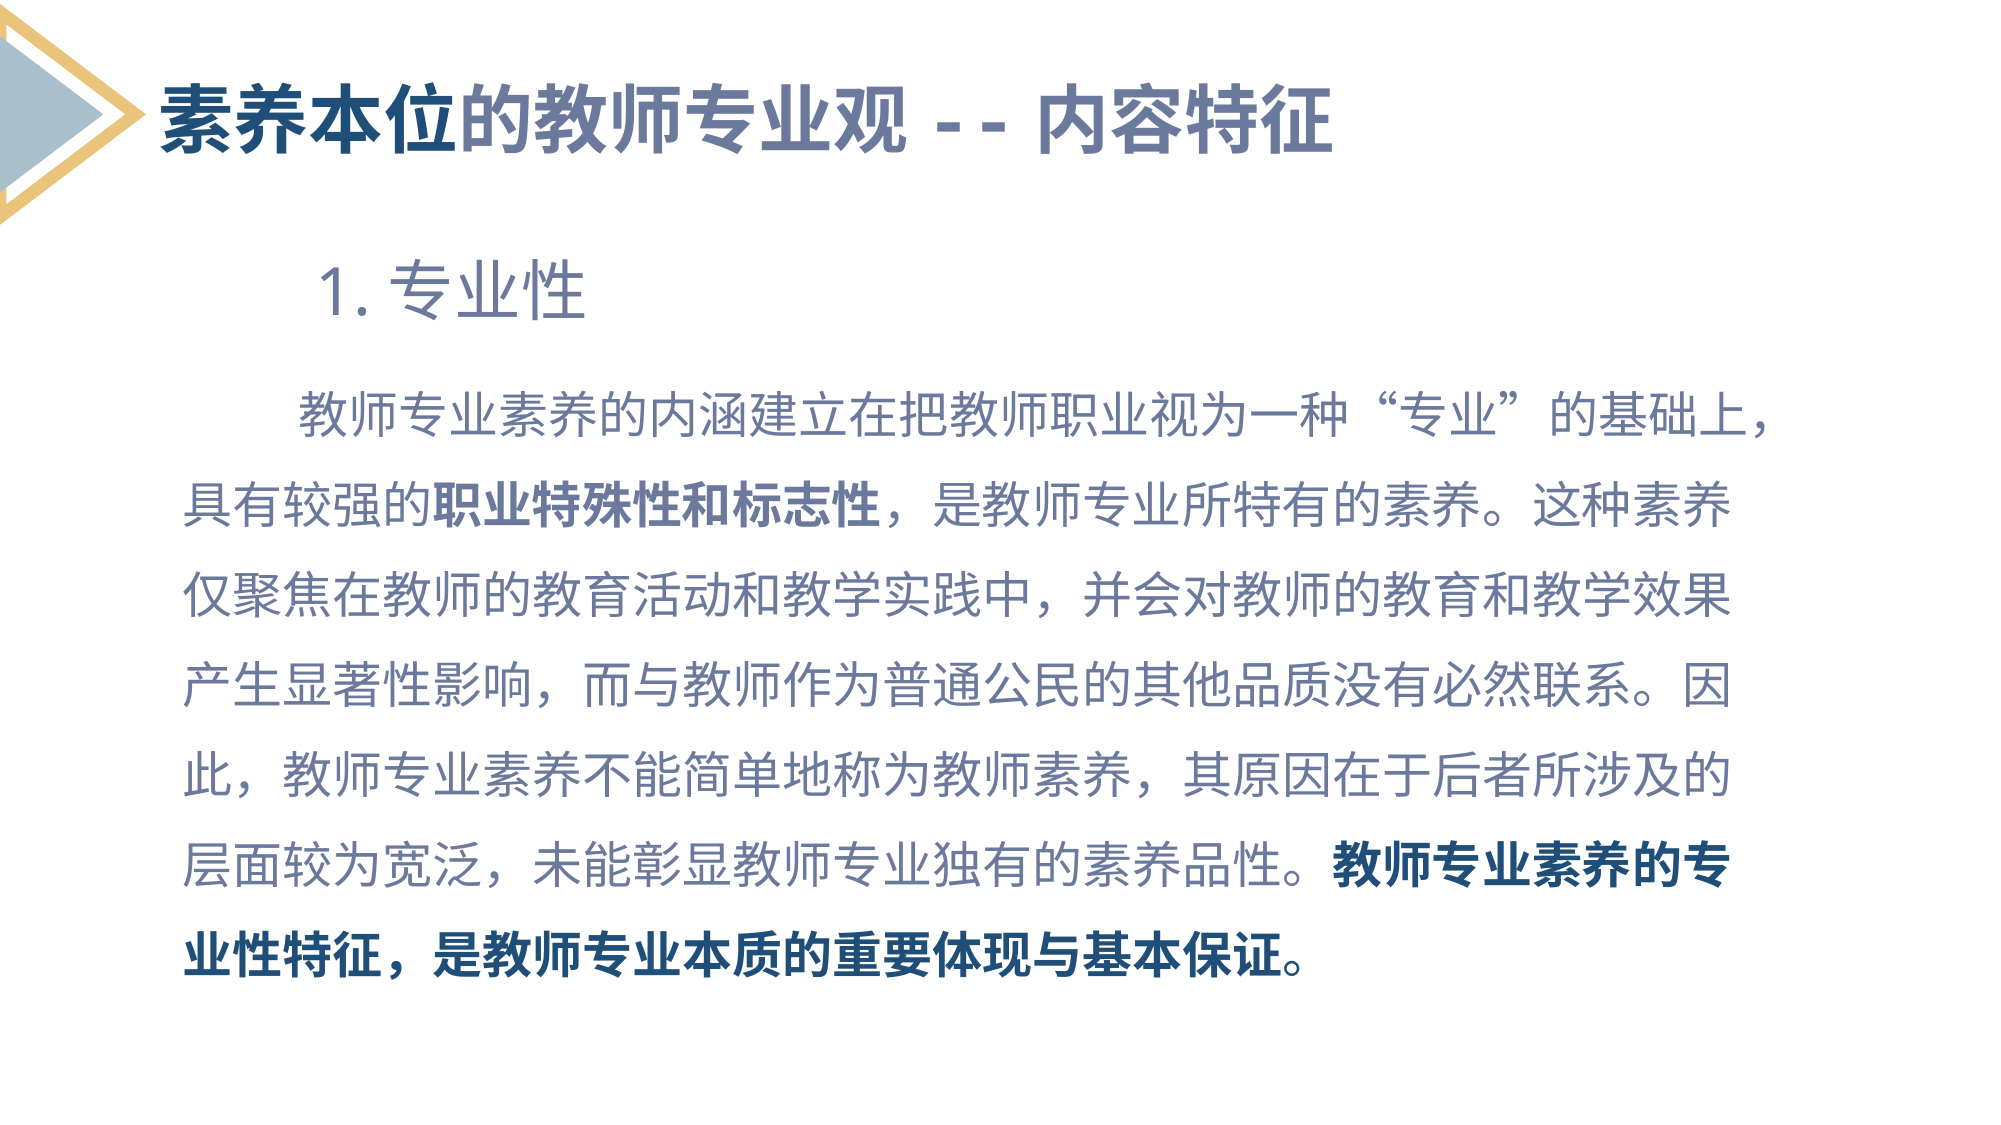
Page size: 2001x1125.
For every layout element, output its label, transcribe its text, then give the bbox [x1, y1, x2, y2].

text_box [0, 10, 138, 219]
text_box 素养本位的教师专业观--内容特征 [143, 65, 1465, 171]
text_box [0, 34, 105, 194]
text_box 1.专业性 教师专业素养的内涵建立在把教师职业视为一种“专业”的基础上，具有较强的职业特殊性和标志性，是教师专业所特有的素养。这种素养仅聚焦在教师的教育活动和教学实践中，并会对教师的教育和教学效果产生显著性影响，而与教师作为普通公民的其他品质没有必然联系。因此，教师专业素养不能简单地称为教师素养，其原因在于后者所涉及的层面较为宽泛，未能彰显教师专业独有的素养品性。教师专业素养的专业性特征，是教师专业本质的重要体现与基本保证。 [167, 241, 1778, 1048]
